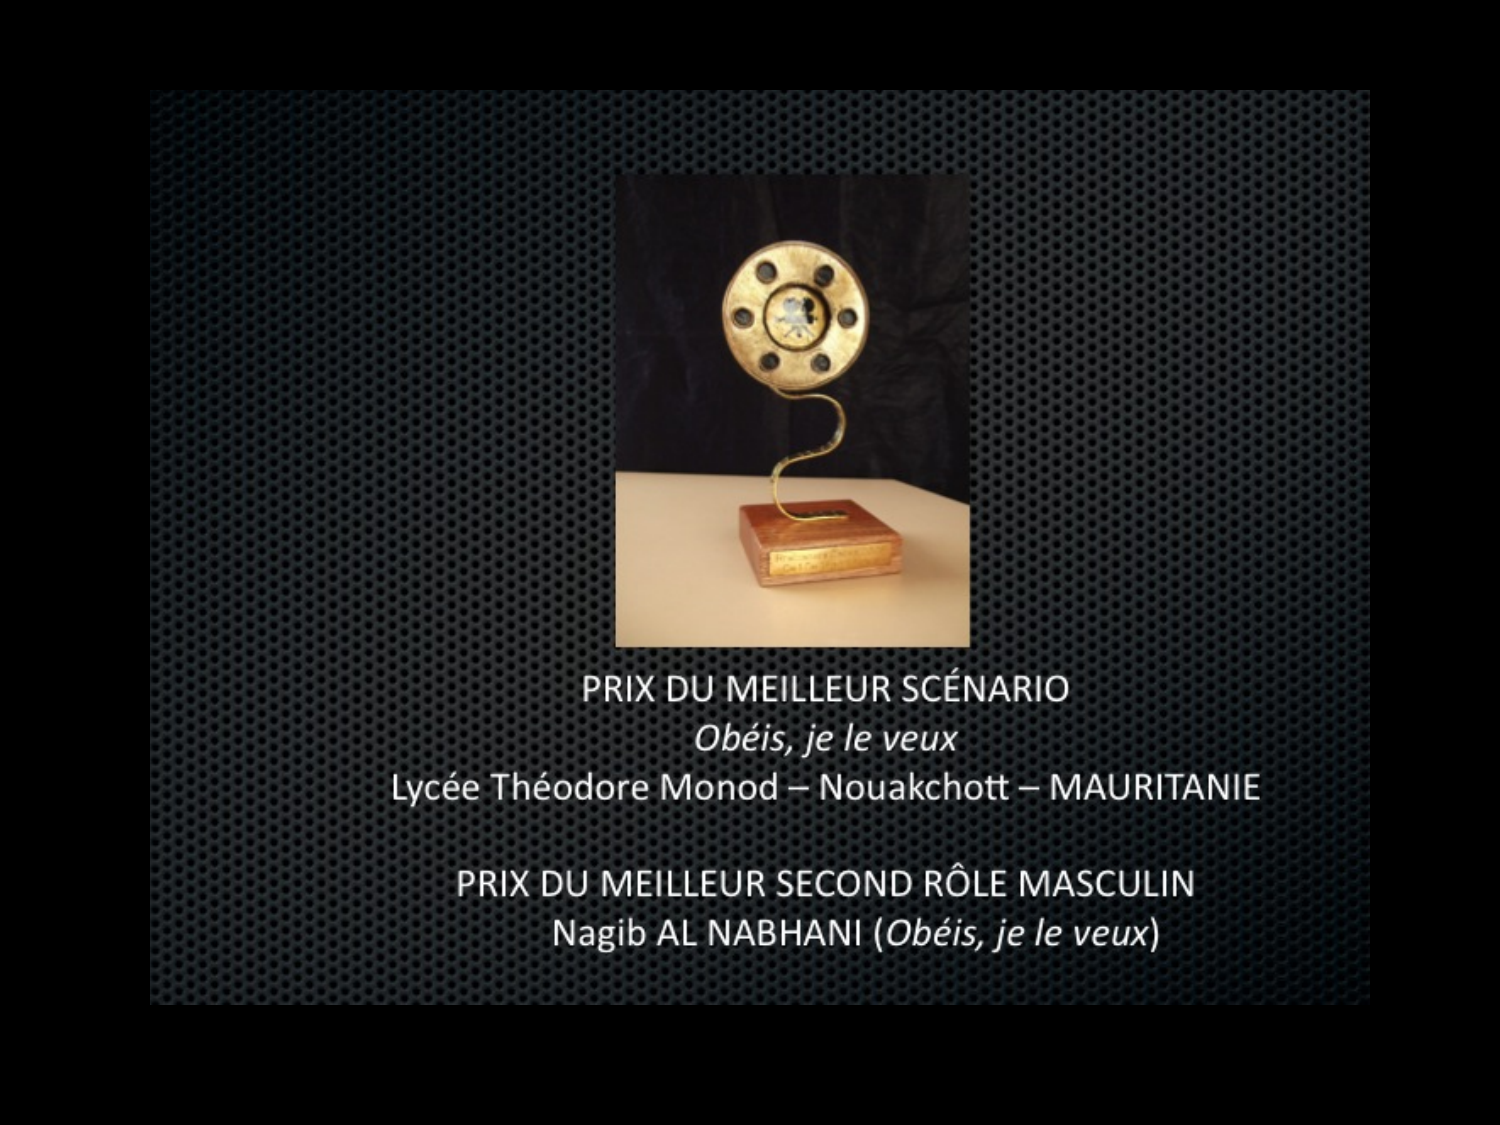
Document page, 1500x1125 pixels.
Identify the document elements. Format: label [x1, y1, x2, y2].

list [0, 90, 1500, 1006]
